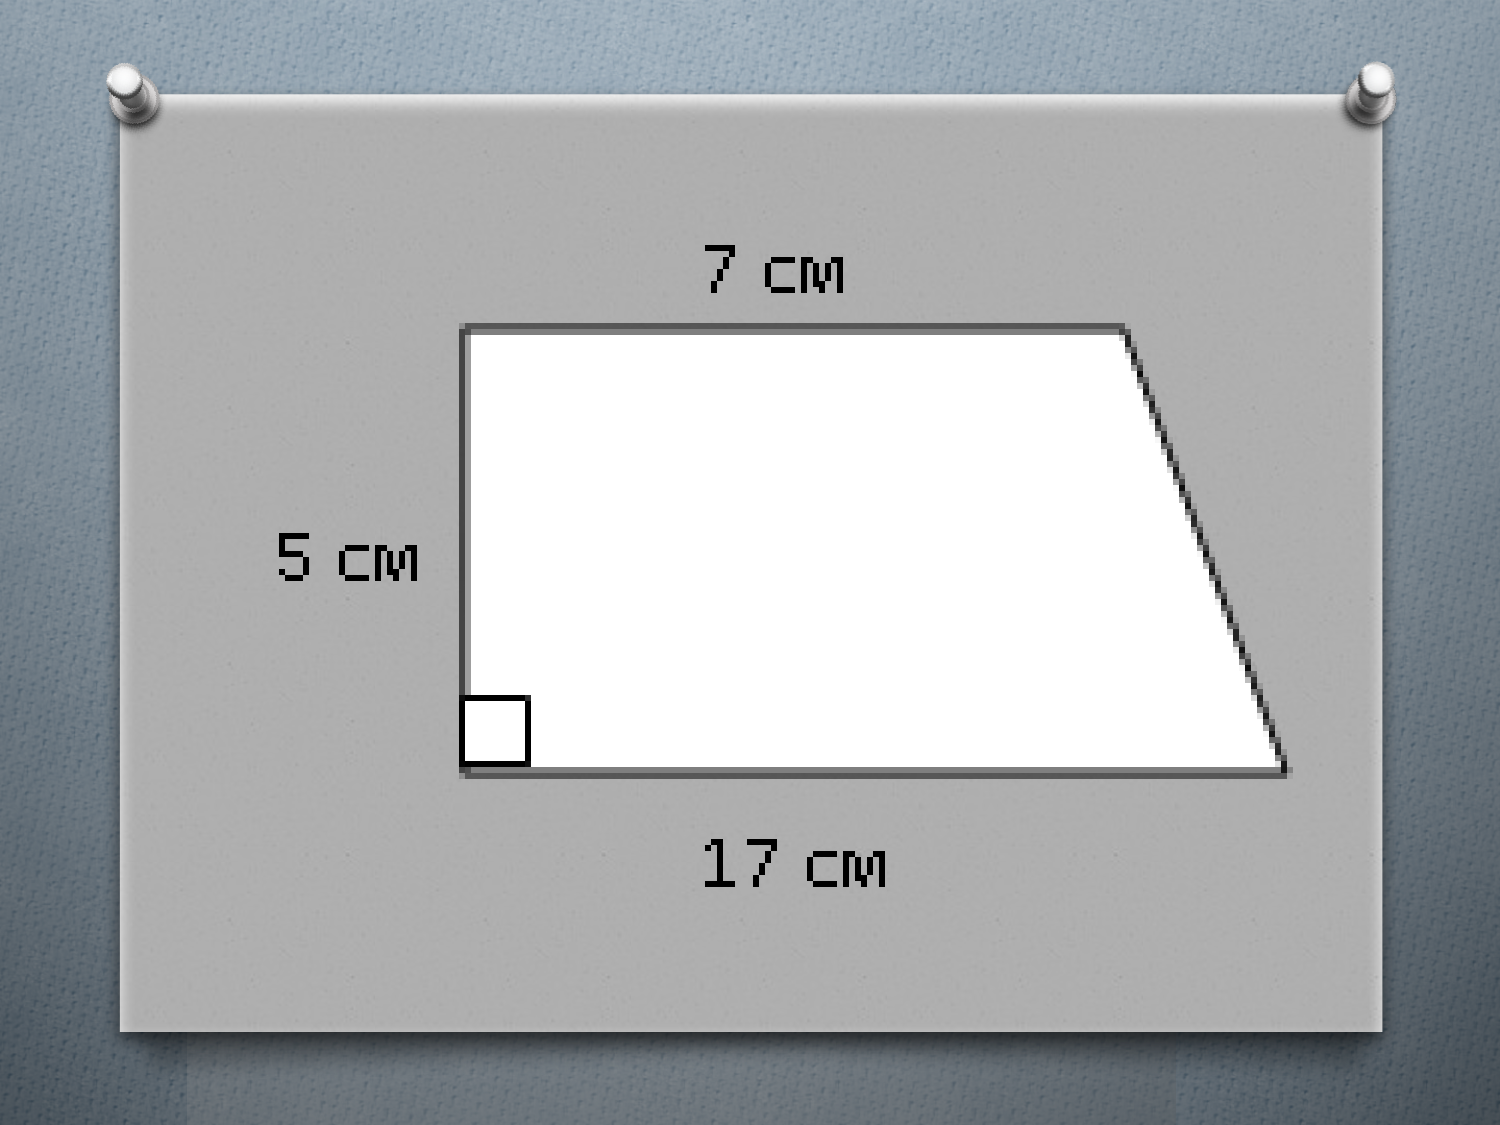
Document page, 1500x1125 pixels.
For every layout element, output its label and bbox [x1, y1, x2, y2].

picture [219, 178, 1306, 929]
picture [75, 29, 198, 153]
picture [1317, 35, 1439, 156]
